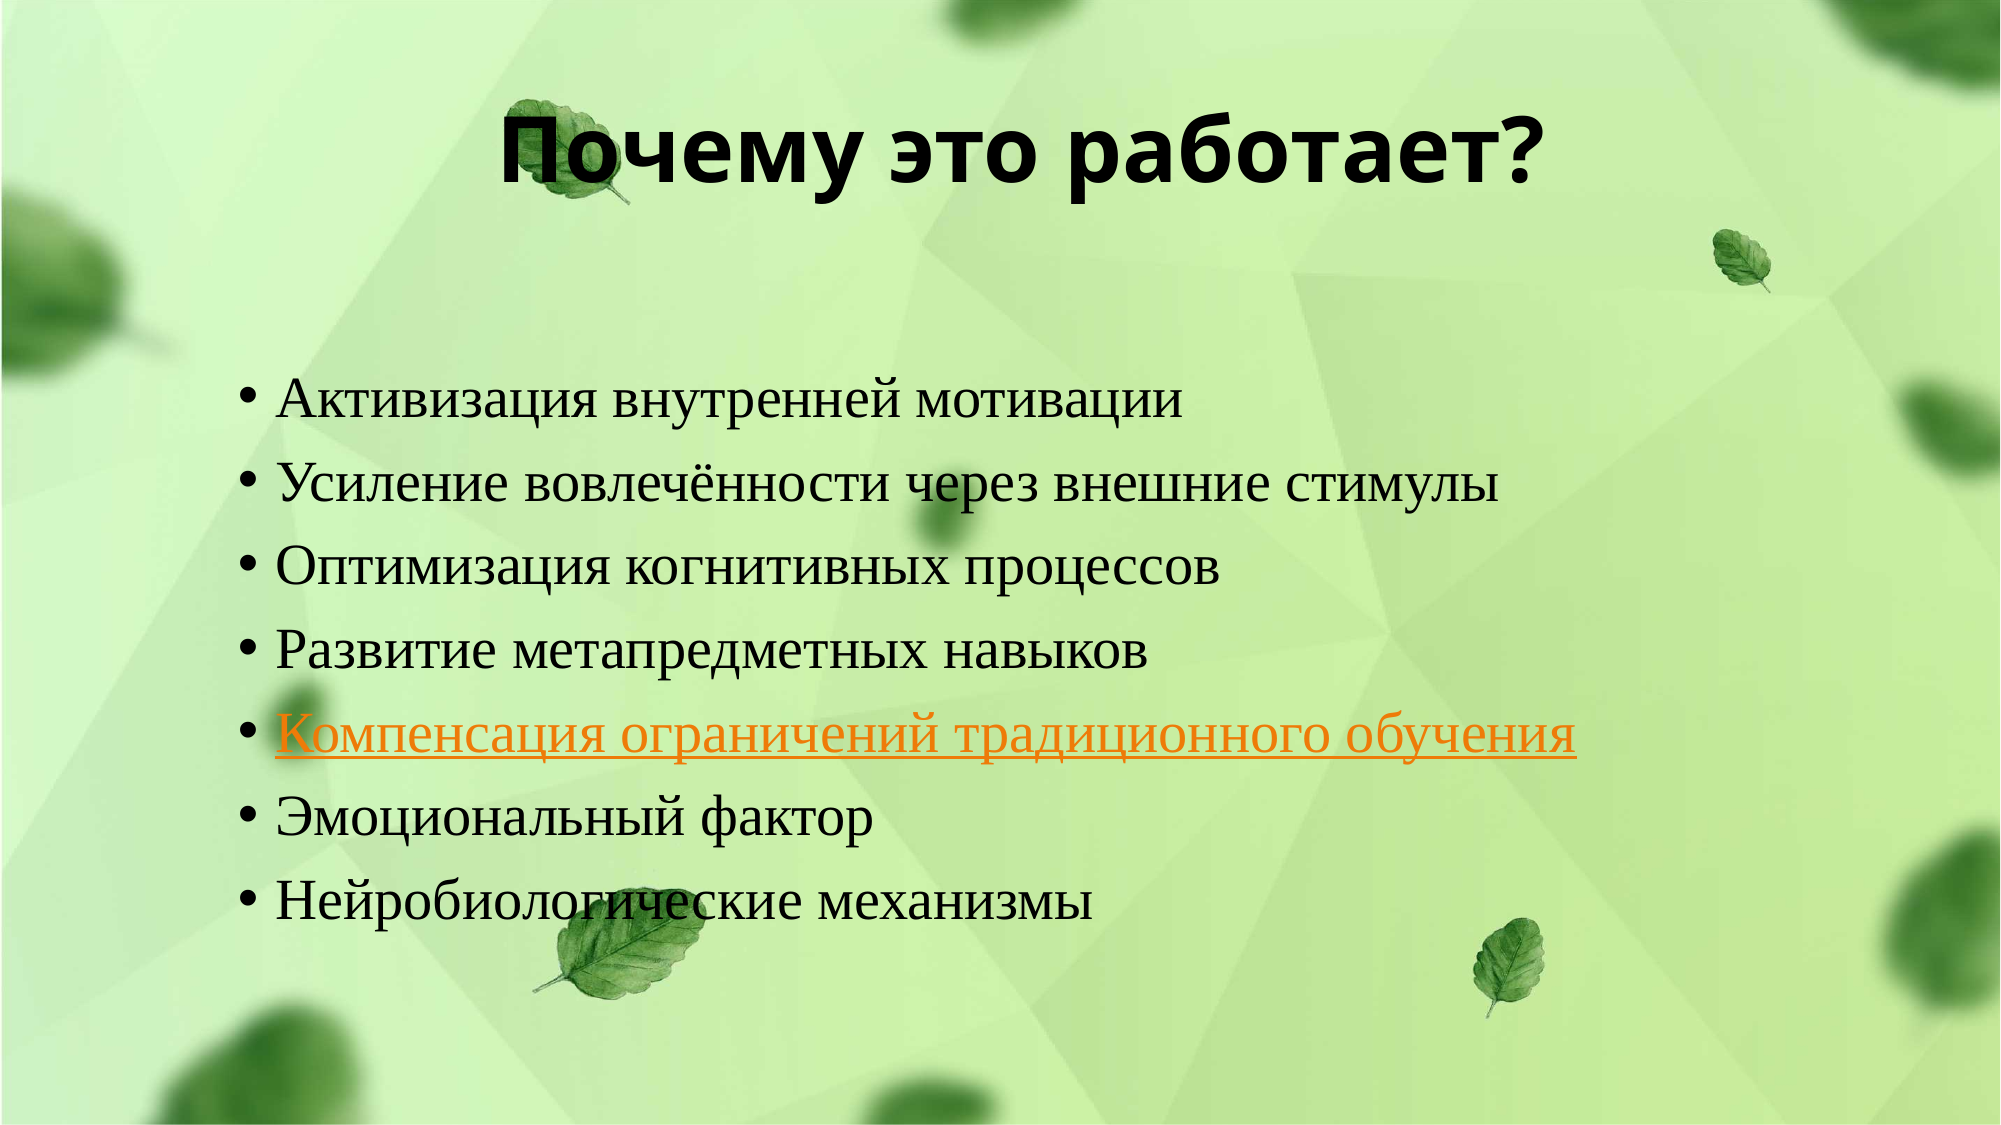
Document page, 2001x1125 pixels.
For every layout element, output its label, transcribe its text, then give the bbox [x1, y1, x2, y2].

picture [0, 0, 2001, 1125]
list Активизация внутренней мотивации Усиление вовлечённости через внешние стимулы Оптимизация когнитивных процессов Развитие метапредметных навыков Компенсация ограничений традиционного обучения Эмоциональный фактор Нейробиологические механизмы [222, 359, 1863, 941]
title Почему это работает? [481, 43, 1842, 262]
